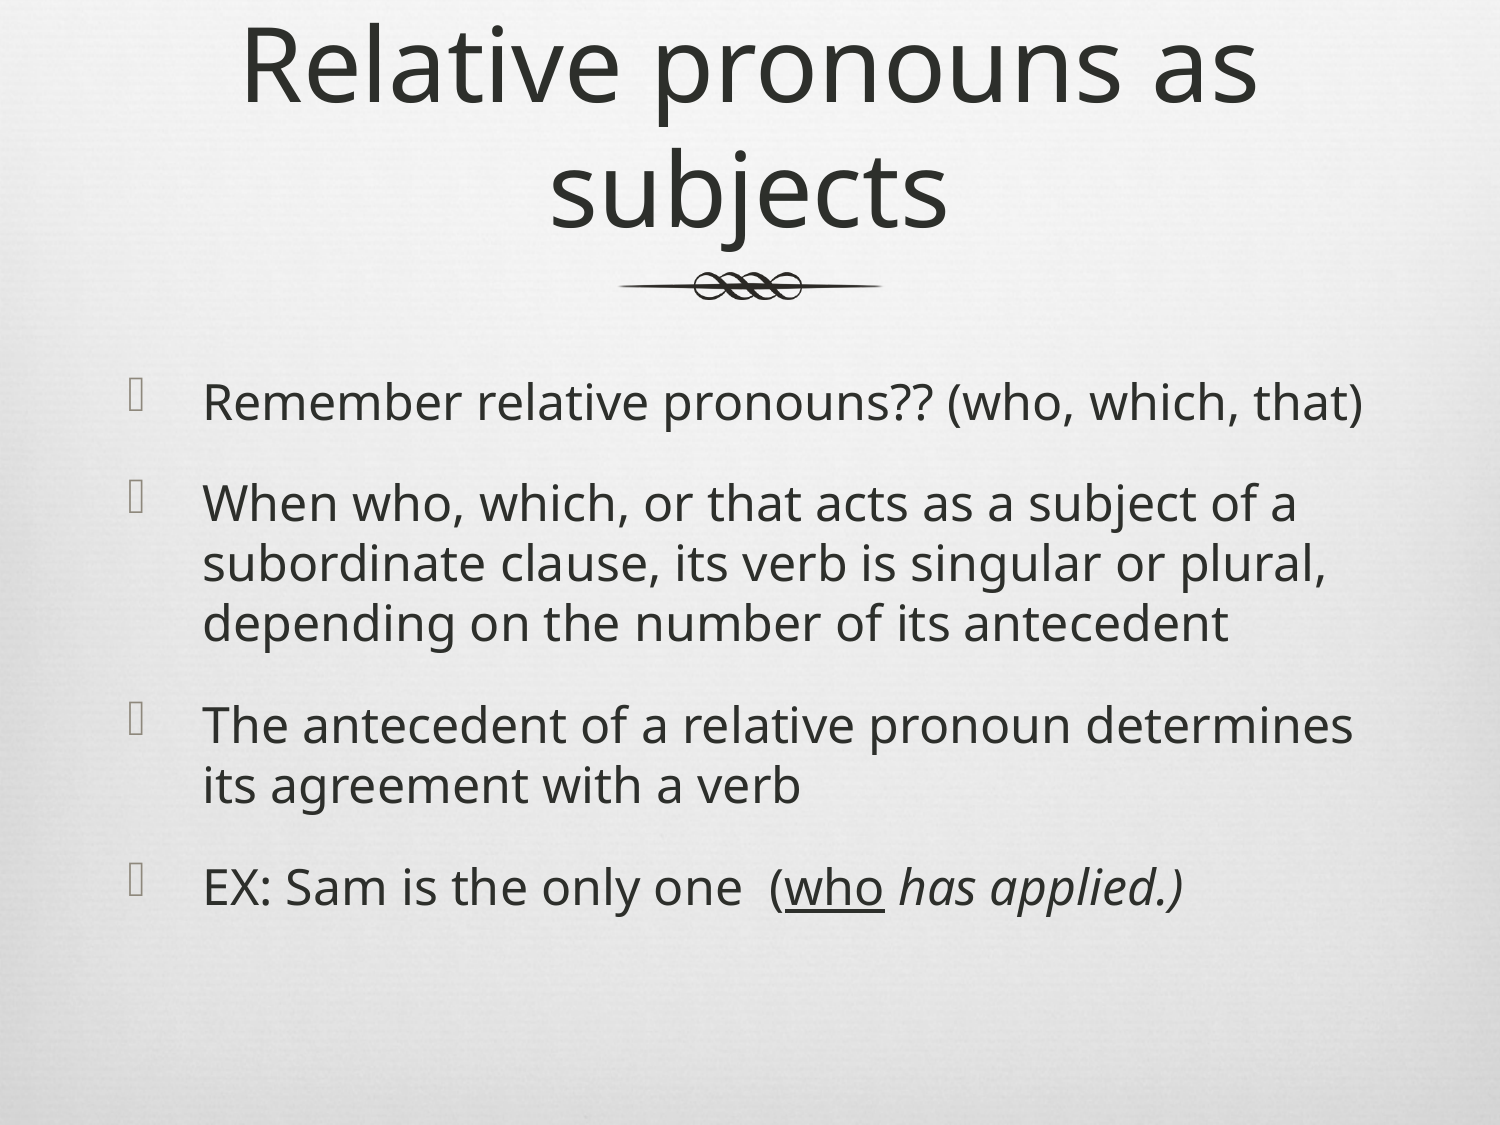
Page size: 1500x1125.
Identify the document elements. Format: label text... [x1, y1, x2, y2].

title Relative pronouns as subjects [112, 11, 1388, 236]
picture [615, 272, 885, 300]
list Remember relative pronouns?? (who, which, that) When who, which, or that acts as a subject of a subordinate clause, its verb is singular or plural, depending on the number of its antecedent The antecedent of a relative pronoun determines its agreement with a verb EX: Sam is the only one (who has applied.) [112, 362, 1388, 963]
